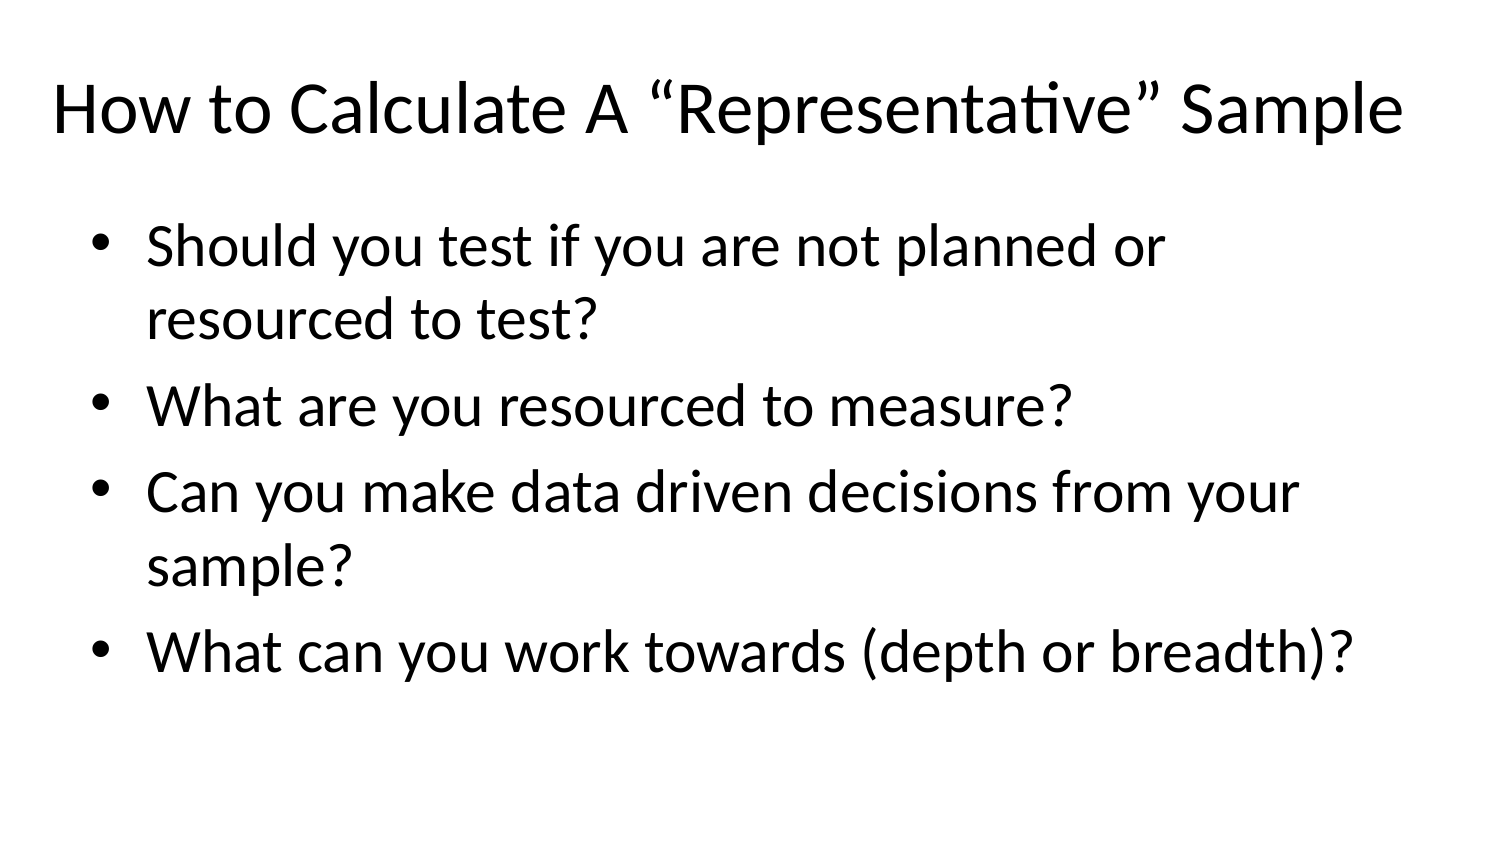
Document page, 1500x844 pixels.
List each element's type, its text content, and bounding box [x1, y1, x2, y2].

title How to Calculate A “Representative” Sample [37, 33, 1463, 175]
list Should you test if you are not planned or resourced to test? What are you resourced to measure? Can you make data driven decisions from your sample? What can you work towards (depth or breadth)? [75, 196, 1425, 754]
